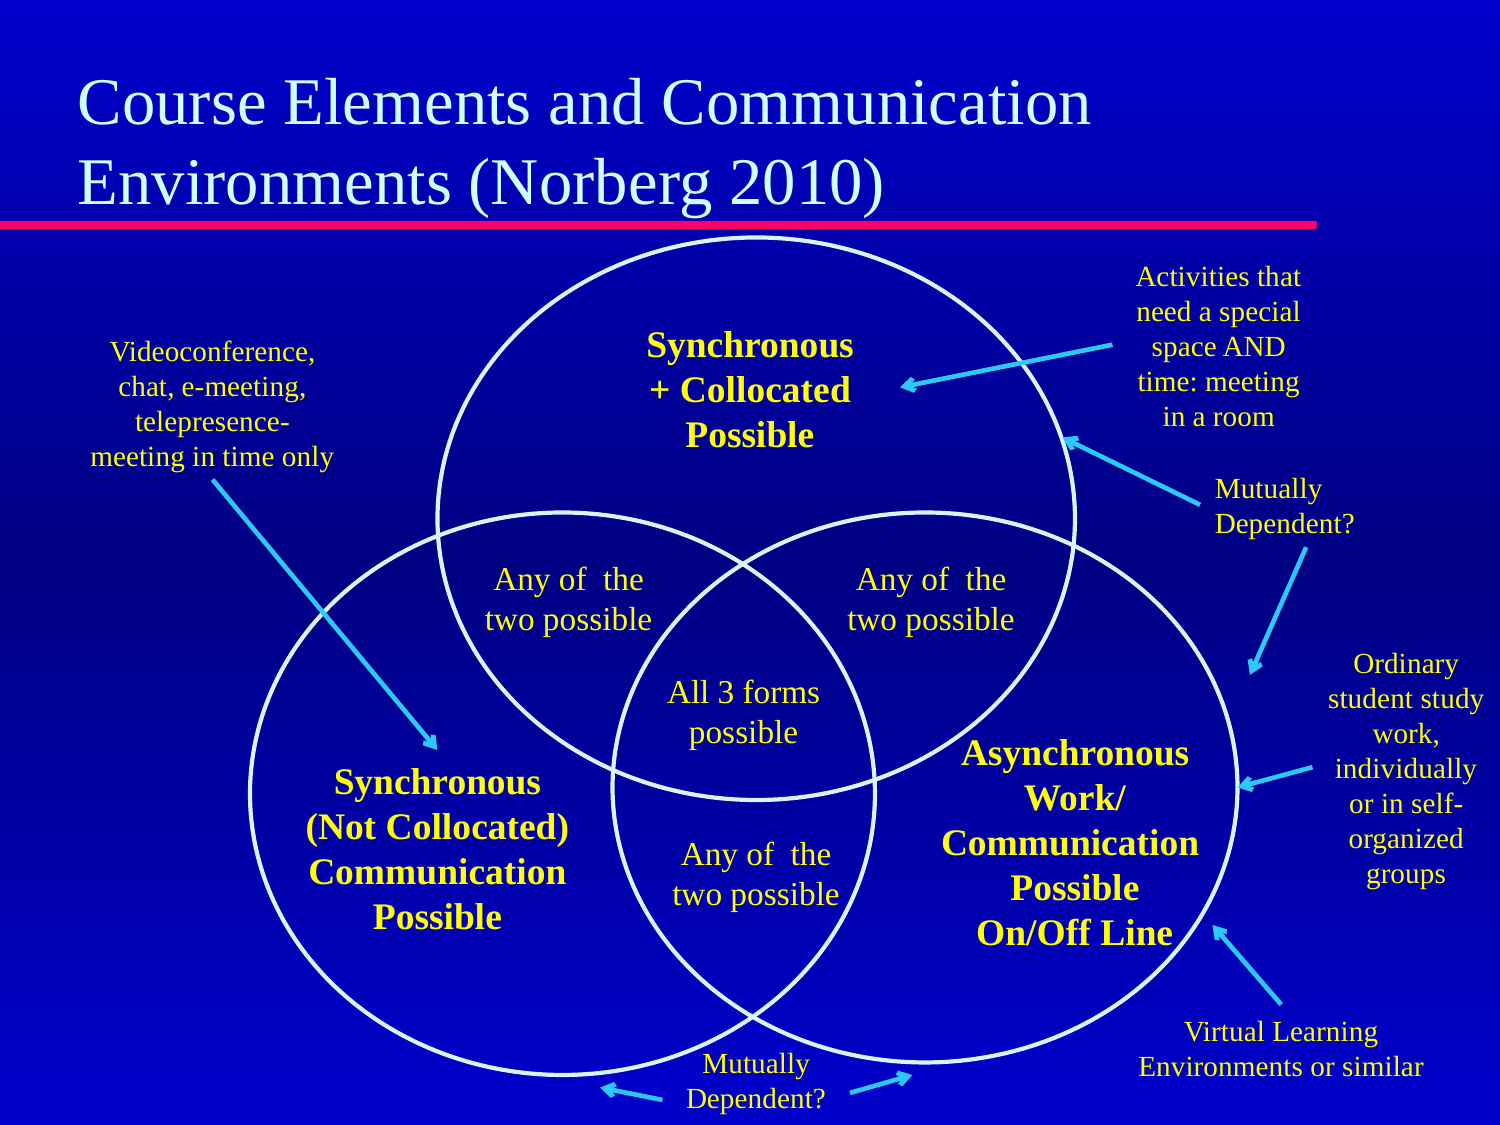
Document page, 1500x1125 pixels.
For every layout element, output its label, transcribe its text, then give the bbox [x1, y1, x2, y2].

text_box [463, 510, 742, 618]
text_box Videoconference, chat, e-meeting, telepresence- meeting in time only [75, 324, 350, 480]
text_box Activities that need a special space AND time: meeting in a room [1112, 249, 1325, 440]
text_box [599, 1087, 663, 1101]
text_box Asynchronous Work/ Communication Possible On/Off Line [924, 720, 1225, 960]
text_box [190, 502, 460, 729]
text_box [1062, 437, 1201, 506]
text_box Mutually Dependent? [1199, 462, 1413, 548]
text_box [1206, 930, 1287, 1000]
text_box [610, 510, 1240, 1065]
text_box Synchronous + Collocated Possible [599, 312, 900, 463]
text_box All 3 forms possible [637, 662, 850, 757]
text_box Virtual Learning Environments or similar [1099, 1004, 1463, 1090]
text_box Ordinary student study work, individually or in self-organized groups [1312, 637, 1500, 897]
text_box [1214, 583, 1342, 640]
text_box [247, 738, 431, 931]
text_box Mutually Dependent? [649, 1037, 863, 1123]
text_box Course Elements and Communication Environments (Norberg 2010) [62, 43, 1338, 225]
text_box [296, 645, 752, 1078]
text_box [849, 1074, 913, 1094]
text_box Any of the two possible [649, 824, 863, 920]
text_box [899, 345, 1113, 389]
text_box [1237, 768, 1313, 788]
text_box Any of the two possible [463, 549, 675, 645]
text_box [436, 235, 1078, 561]
text_box Any of the two possible [824, 549, 1038, 645]
text_box Synchronous (Not Collocated) Communication Possible [287, 749, 588, 945]
